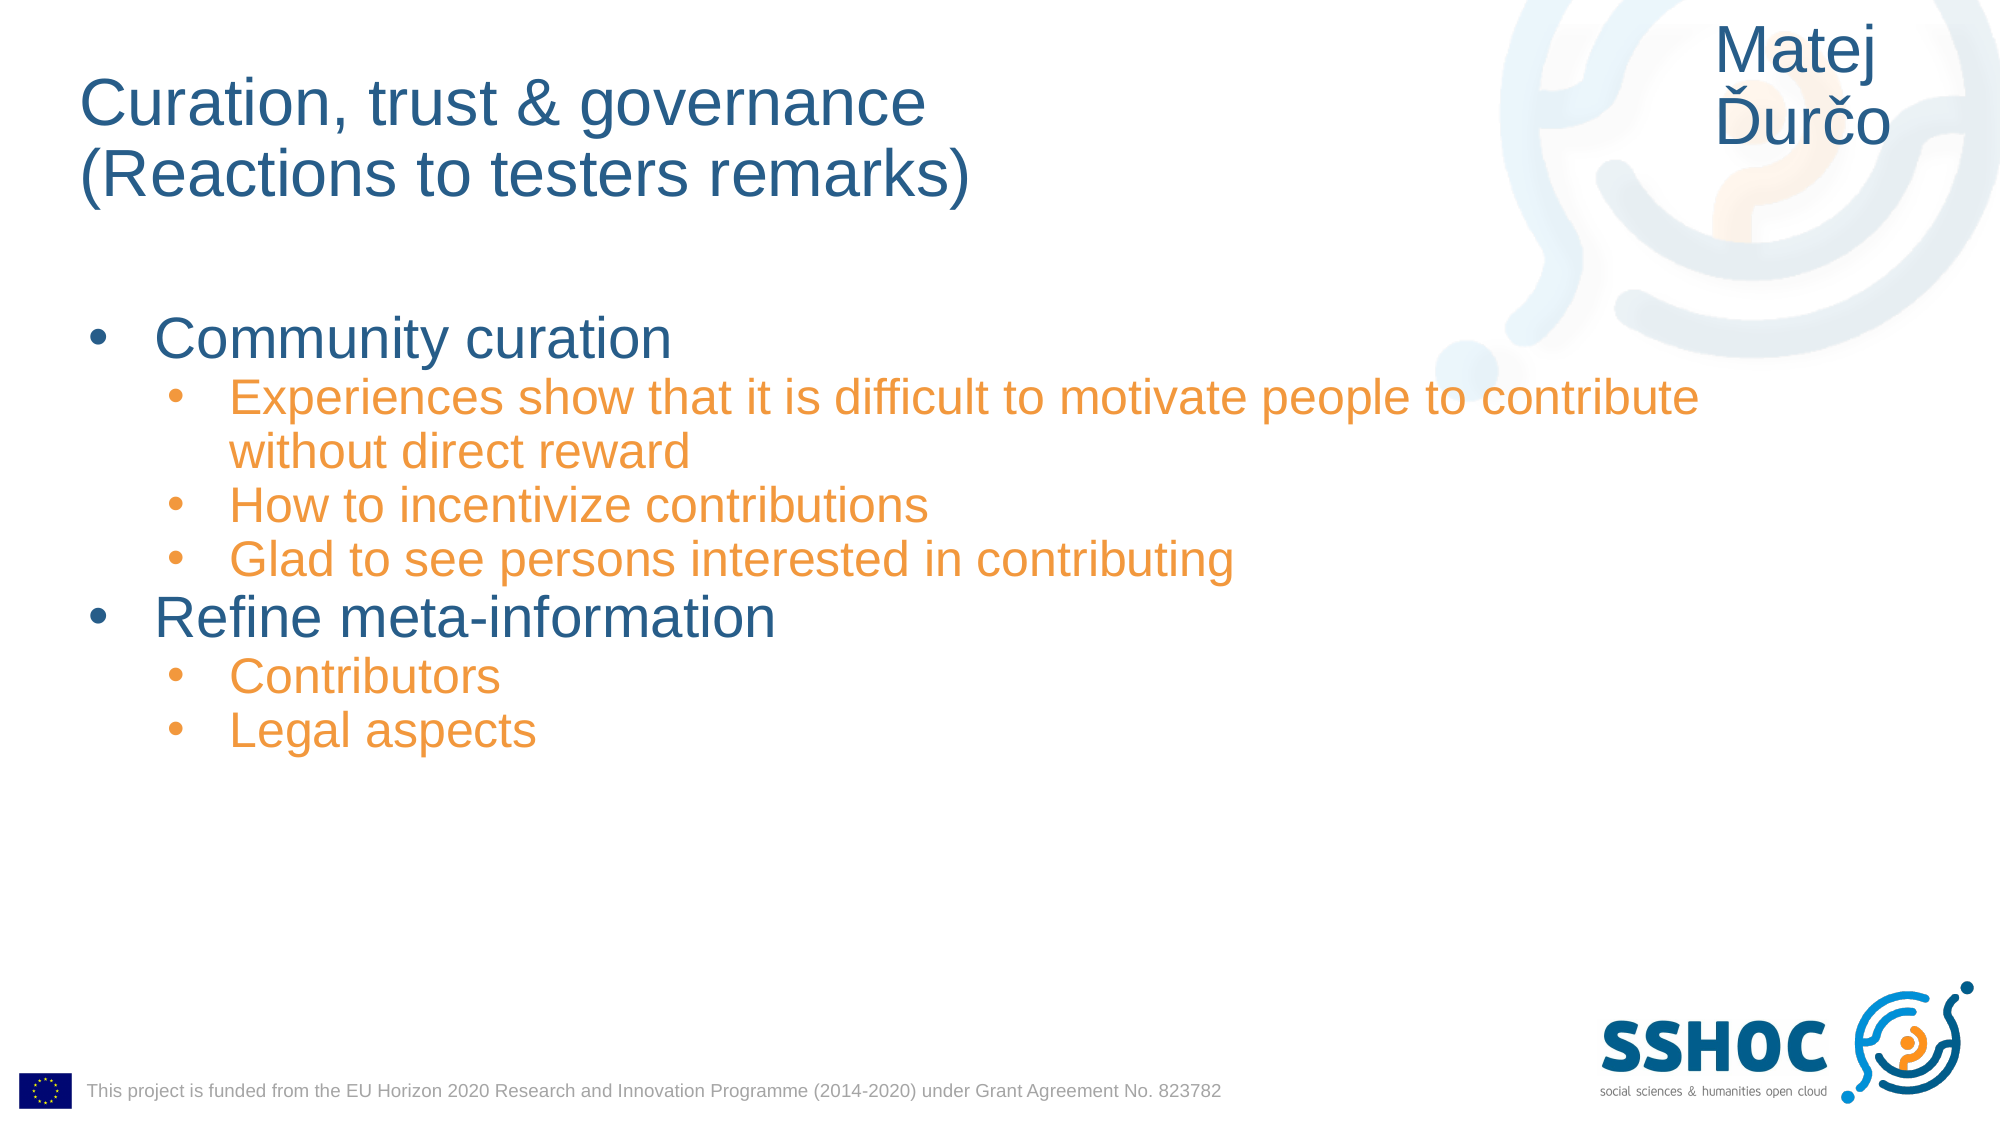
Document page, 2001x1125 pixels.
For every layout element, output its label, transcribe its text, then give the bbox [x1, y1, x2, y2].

title Curation, trust & governance (Reactions to testers remarks) [64, 59, 1863, 288]
picture [1597, 965, 2001, 1118]
list Community curation Experiences show that it is difficult to motivate people to contribute without direct reward How to incentivize contributions Glad to see persons interested in contributing Refine meta-information Contributors Legal aspects [64, 301, 1863, 1015]
picture [19, 1073, 72, 1109]
text_box Matej Ďurčo [1699, 0, 2000, 254]
